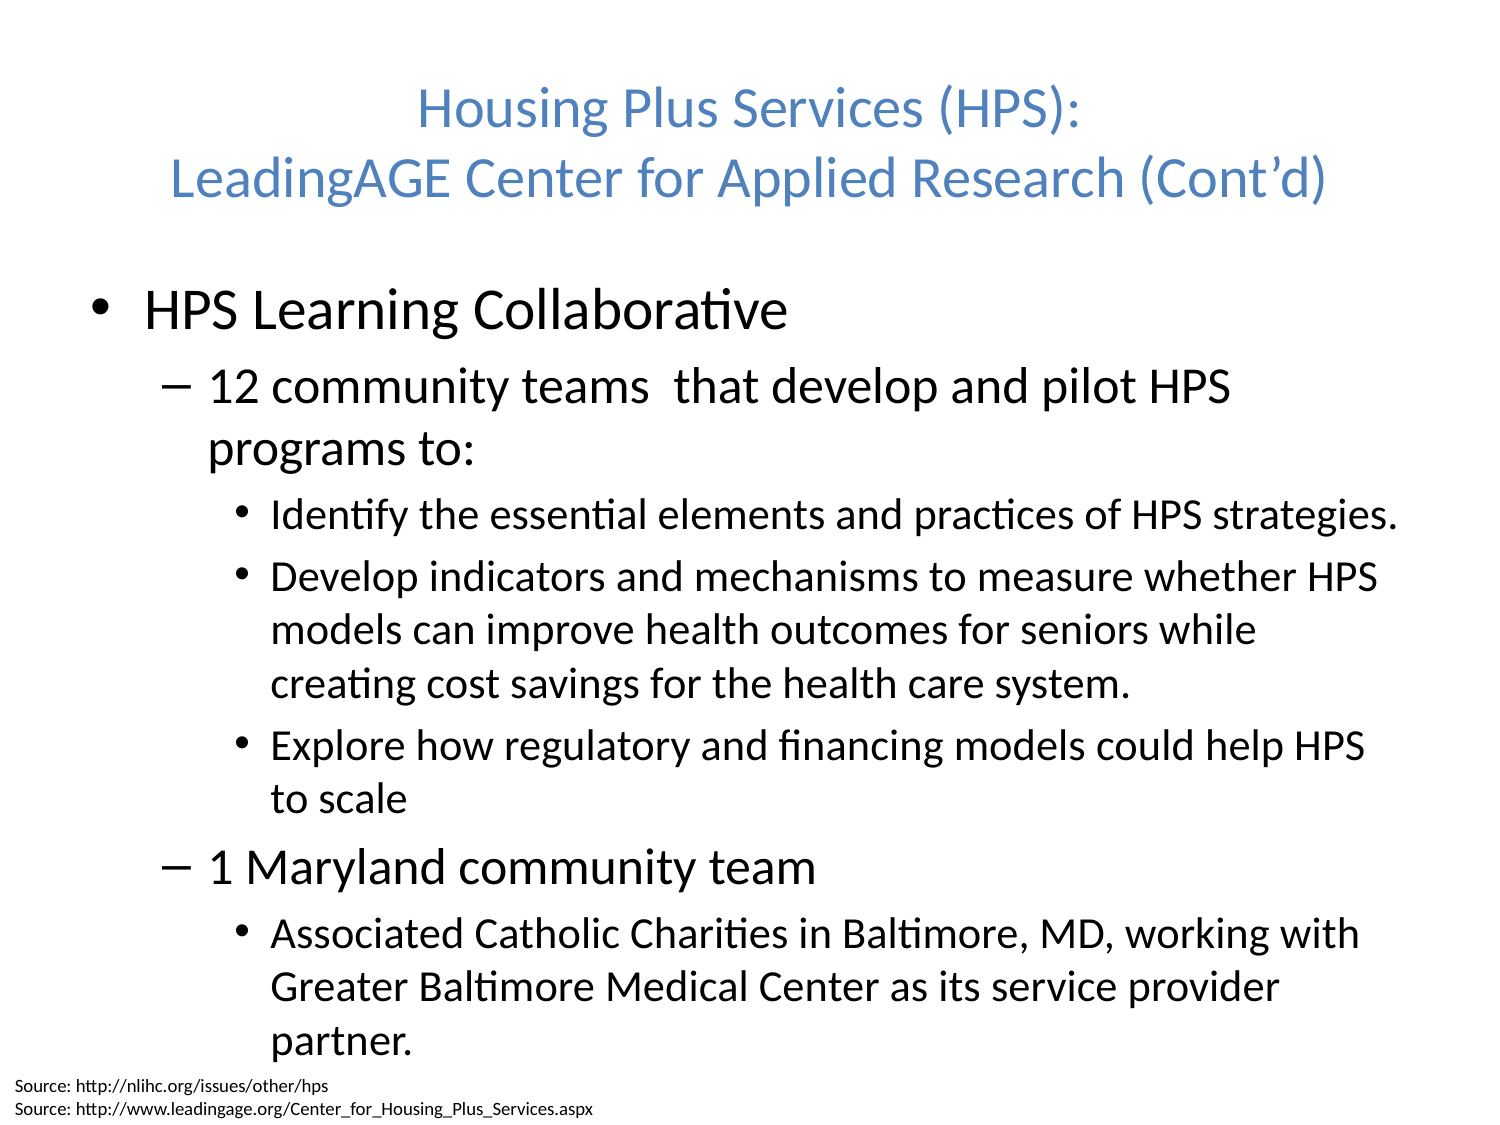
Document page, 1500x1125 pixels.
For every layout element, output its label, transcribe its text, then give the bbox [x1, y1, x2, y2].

list HPS Learning Collaborative 12 community teams that develop and pilot HPS programs to: Identify the essential elements and practices of HPS strategies. Develop indicators and mechanisms to measure whether HPS models can improve health outcomes for seniors while creating cost savings for the health care system. Explore how regulatory and financing models could help HPS to scale 1 Maryland community team Associated Catholic Charities in Baltimore, MD, working with Greater Baltimore Medical Center as its service provider partner. [75, 262, 1425, 1066]
title Housing Plus Services (HPS): LeadingAGE Center for Applied Research (Cont’d) [75, 45, 1425, 233]
text_box Source: http://nlihc.org/issues/other/hps Source: http://www.leadingage.org/Center_for_Housing_Plus_Services.aspx [0, 1066, 1500, 1125]
